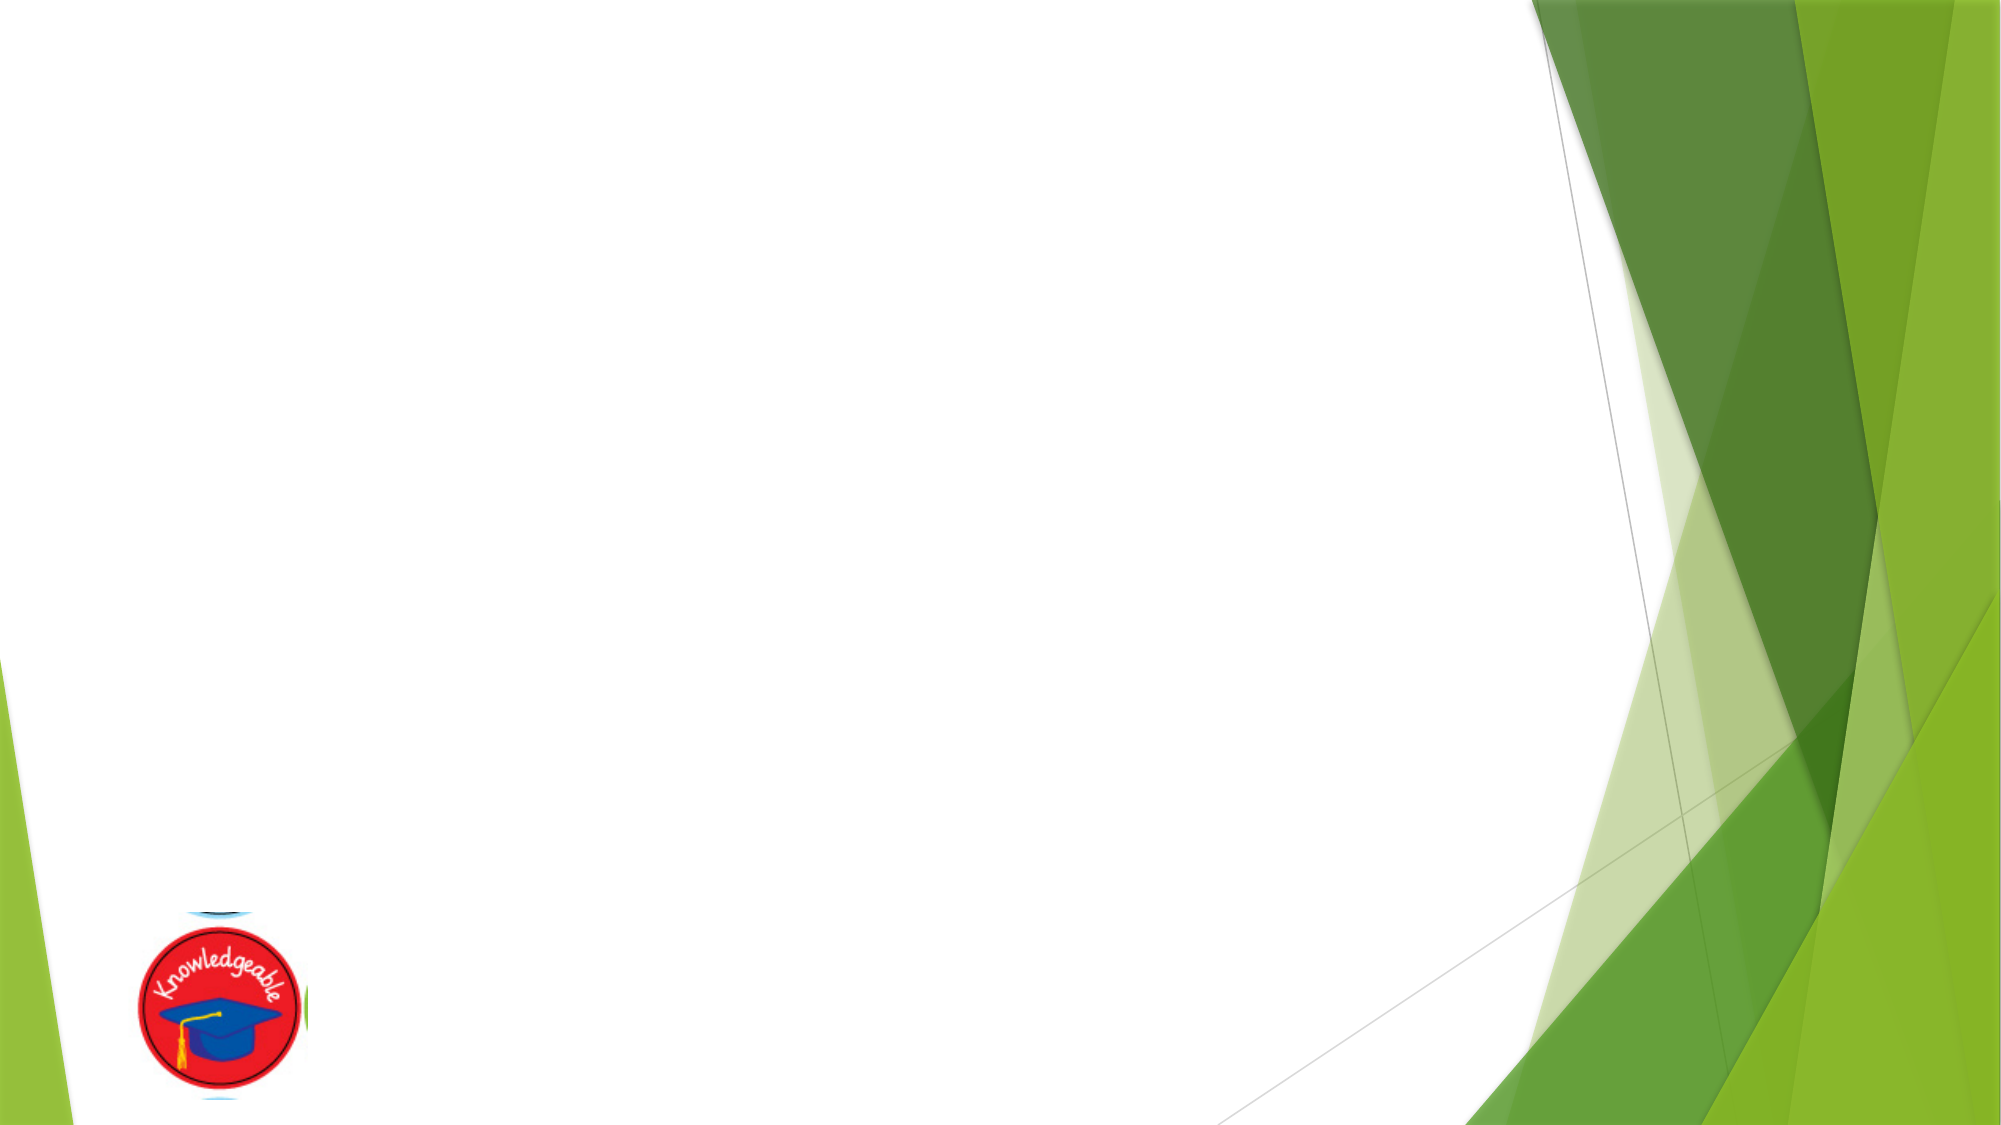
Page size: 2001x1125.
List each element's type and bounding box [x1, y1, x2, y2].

picture [124, 911, 309, 1101]
